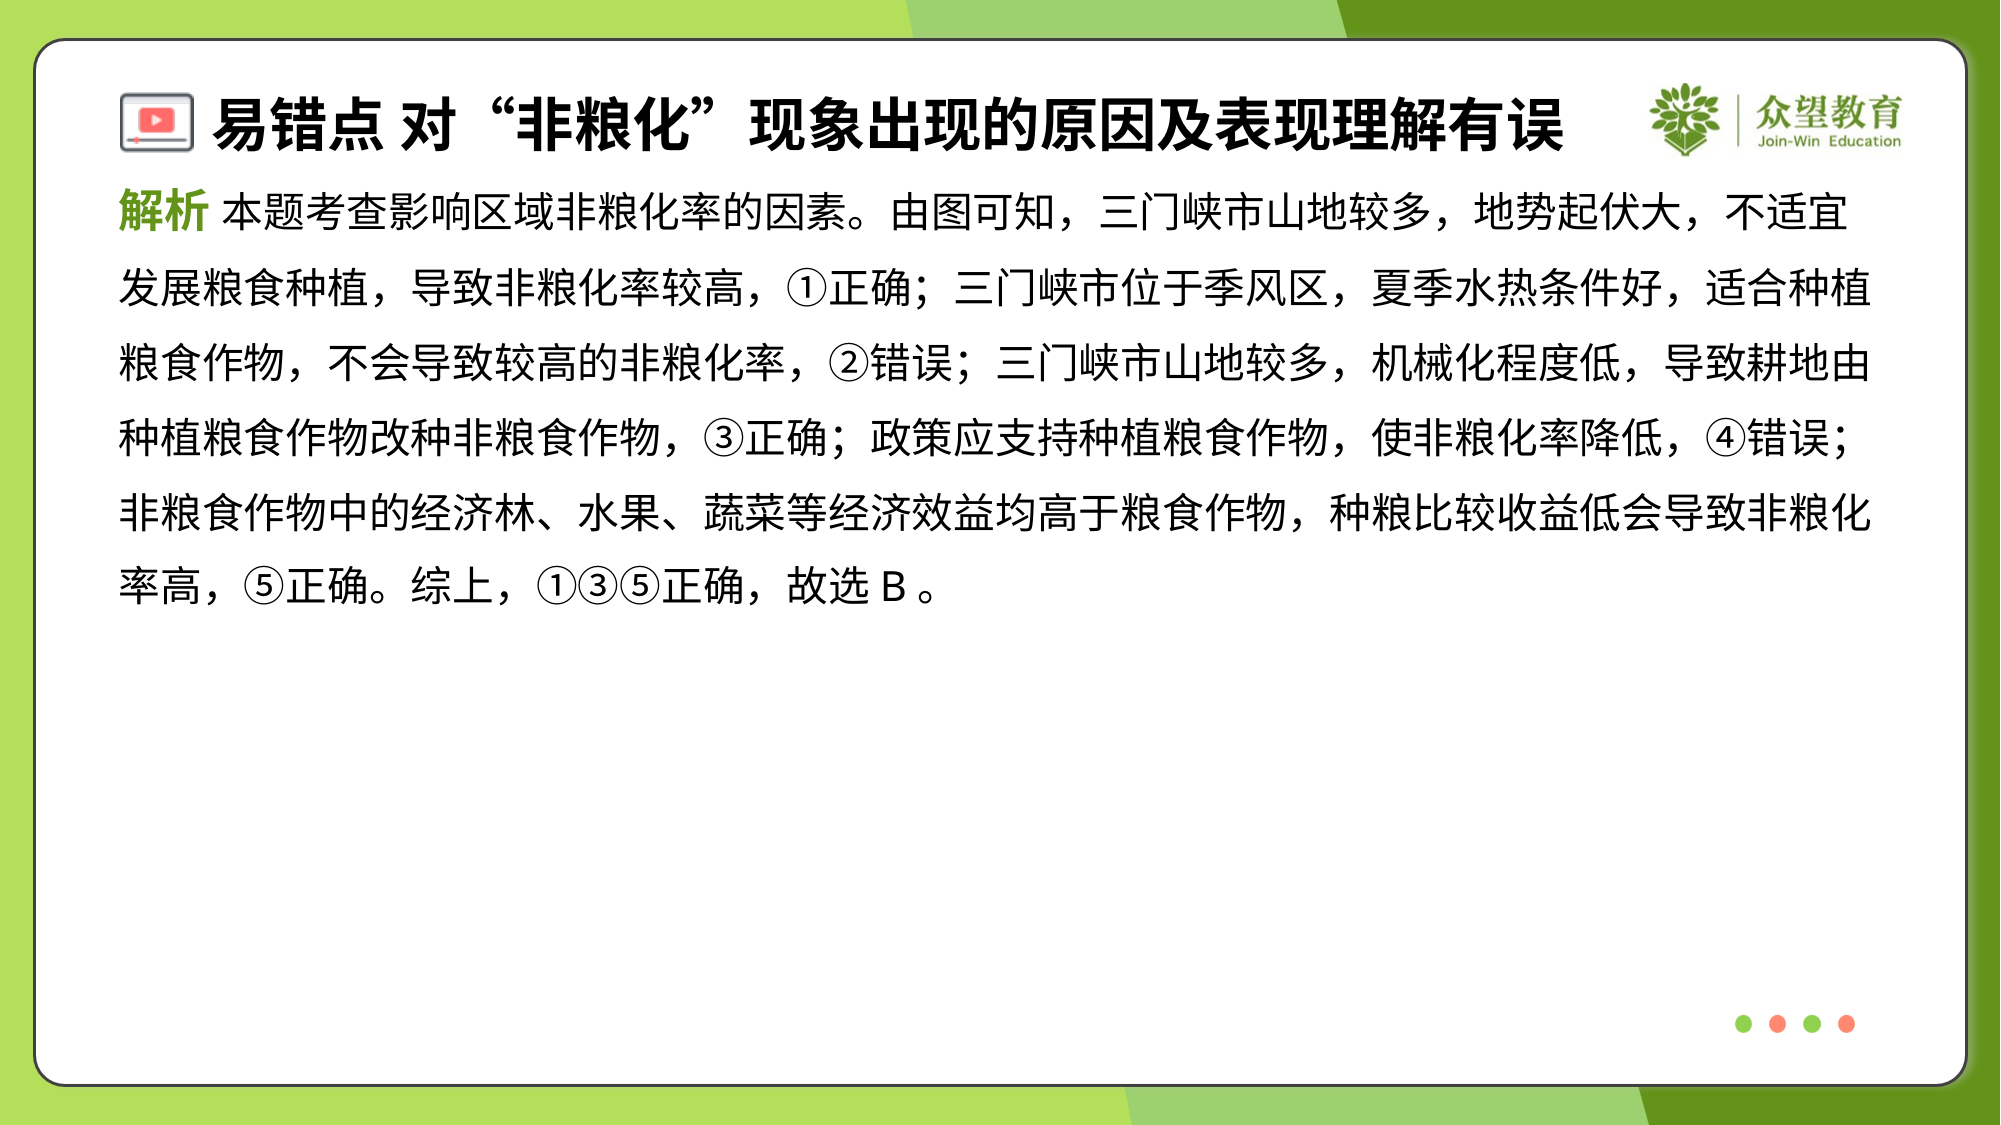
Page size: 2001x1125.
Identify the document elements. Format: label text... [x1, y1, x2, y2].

text_box 解析 本题考查影响区域非粮化率的因素。由图可知，三门峡市山地较多，地势起伏大，不适宜 发展粮食种植，导致非粮化率较高，①正确；三门峡市位于季风区，夏季水热条件好，适合种植 粮食作物，不会导致较高的非粮化率，②错误；三门峡市山地较多，机械化程度低，导致耕地由 种植粮食作物改种非粮食作物，③正确；政策应支持种植粮食作物，使非粮化率降低，④错误； 非粮食作物中的经济林、水果、蔬菜等经济效益均高于粮食作物，种粮比较收益低会导致非粮化 率高，⑤正确。综上，①③⑤正确，故选B。 [118, 159, 1883, 602]
picture [0, 0, 2000, 1125]
